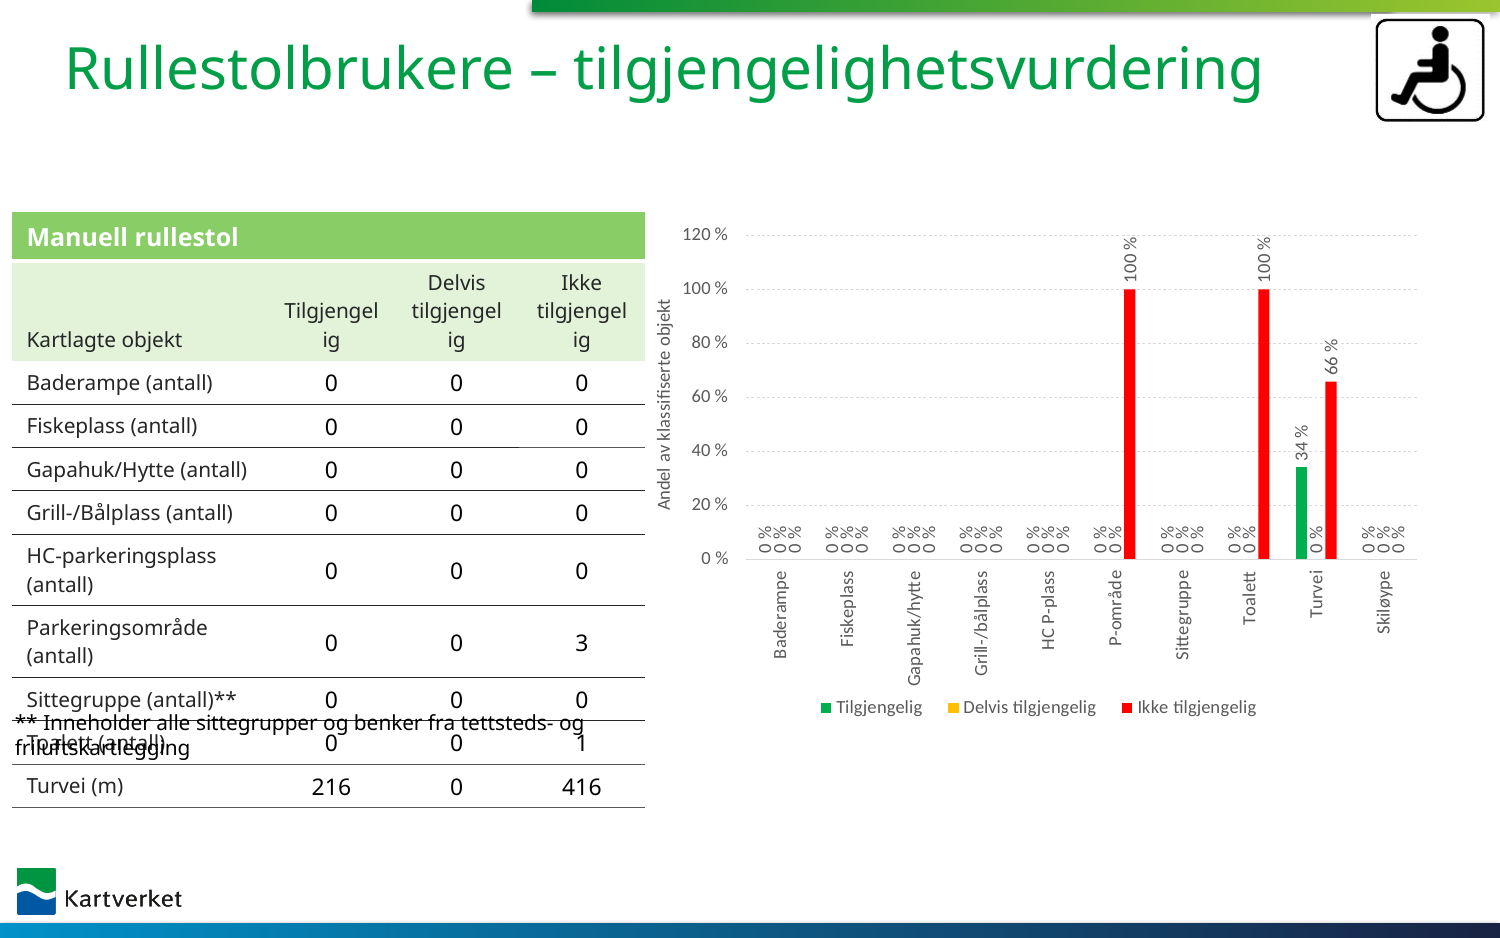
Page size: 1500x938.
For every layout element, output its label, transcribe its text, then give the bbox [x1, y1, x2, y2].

table_cell 0 [394, 405, 519, 447]
table_cell 3 [519, 606, 638, 677]
table_cell 216 [269, 768, 394, 807]
table_cell 0 [519, 405, 638, 447]
table_cell Baderampe (antall) [12, 361, 269, 404]
picture [643, 218, 1427, 728]
table_cell Tilgjengelig [269, 263, 394, 361]
table_cell 0 [269, 448, 394, 490]
table_cell 0 [269, 606, 394, 677]
table_cell 0 [394, 606, 519, 677]
table_cell 0 [519, 678, 638, 702]
table_cell 0 [394, 535, 519, 605]
table_cell 0 [394, 361, 519, 404]
text_box Rullestolbrukere – tilgjengelighetsvurdering [49, 12, 1372, 109]
table_cell Fiskeplass (antall) [12, 405, 269, 447]
table_cell Gapahuk/Hytte (antall) [12, 448, 269, 490]
table_cell 0 [269, 678, 394, 702]
table_cell 416 [519, 768, 645, 807]
table_header Manuell rullestol [12, 212, 645, 259]
table_cell 0 [519, 361, 638, 404]
table_cell 0 [519, 535, 638, 605]
table_cell Turvei (m) [12, 768, 269, 807]
table_cell 0 [394, 678, 519, 702]
table_cell 0 [394, 491, 519, 534]
table_cell 0 [269, 491, 394, 534]
table_cell 0 [269, 405, 394, 447]
table_cell Kartlagte objekt [12, 263, 269, 361]
table_cell Sittegruppe (antall)** [12, 678, 269, 702]
text_box ** Inneholder alle sittegrupper og benker fra tettsteds- og friluftskartlegging [0, 702, 745, 768]
table_cell Delvis tilgjengelig [394, 263, 519, 361]
table_cell Grill-/Bålplass (antall) [12, 491, 269, 534]
table_cell Ikke tilgjengelig [519, 263, 638, 361]
table_cell 0 [269, 535, 394, 605]
table_cell 0 [519, 448, 638, 490]
table_cell 0 [394, 448, 519, 490]
table_cell 0 [394, 768, 519, 807]
table_cell 0 [519, 491, 638, 534]
table_cell Parkeringsområde (antall) [12, 606, 269, 677]
picture [1371, 13, 1491, 127]
table_cell 0 [269, 361, 394, 404]
table_cell HC-parkeringsplass (antall) [12, 535, 269, 605]
